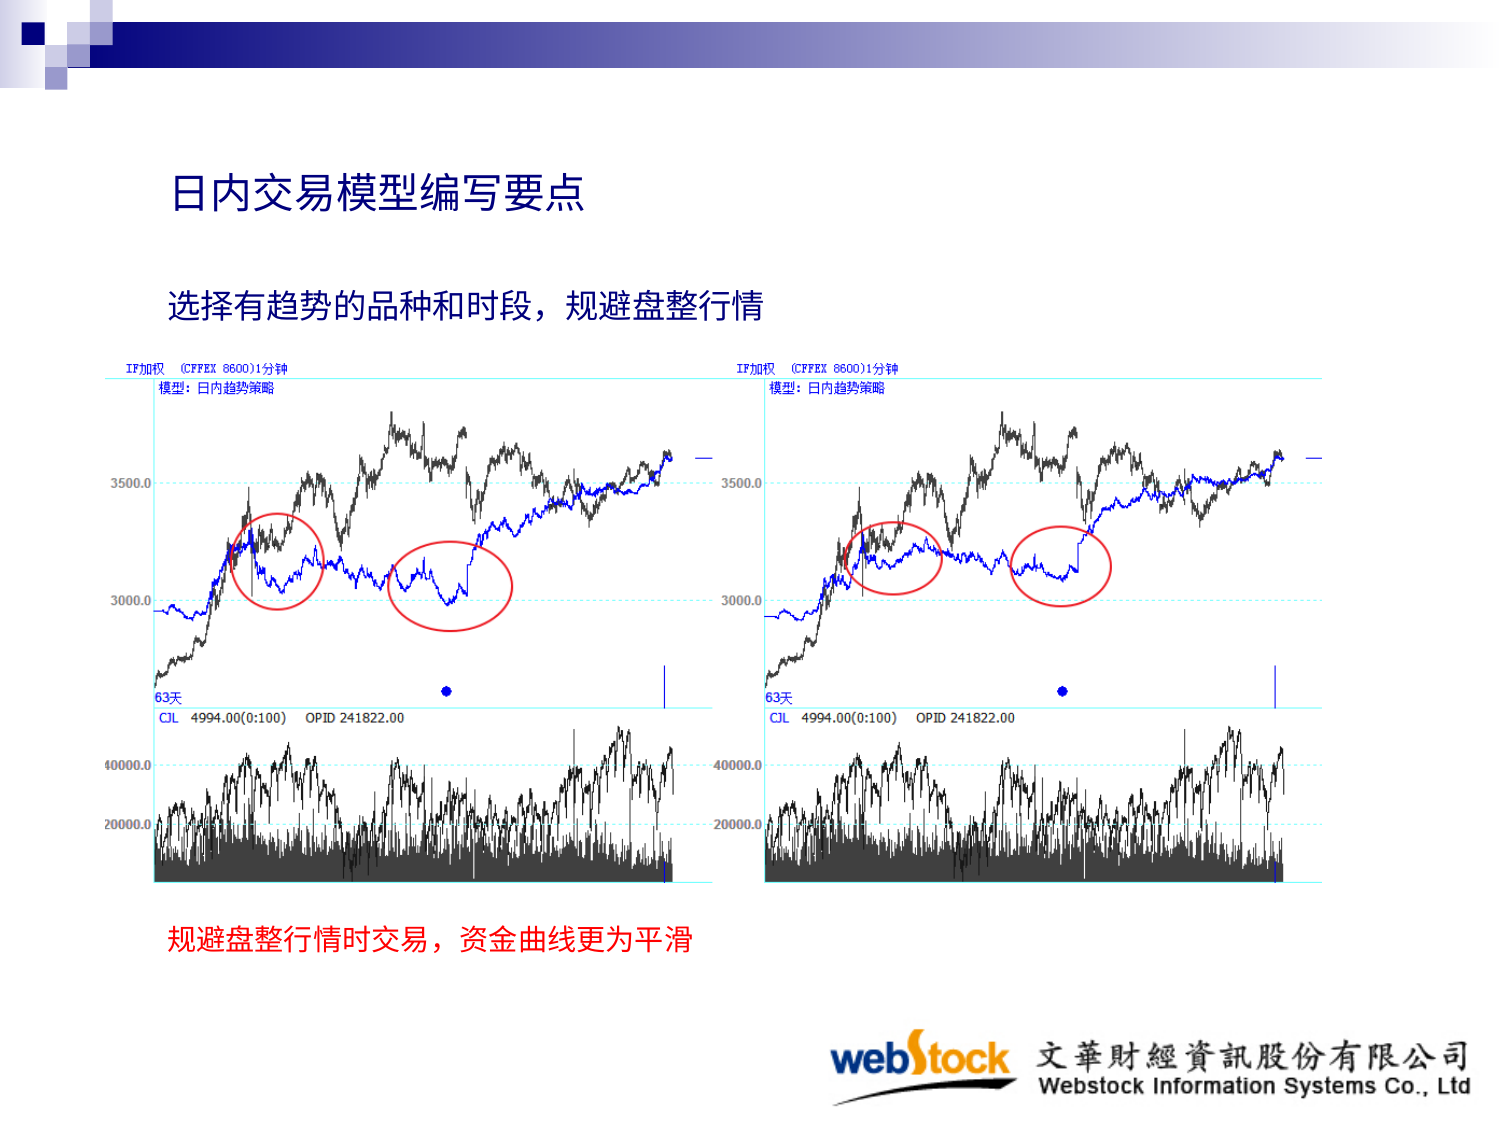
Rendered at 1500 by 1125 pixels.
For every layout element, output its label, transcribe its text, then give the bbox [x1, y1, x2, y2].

text_box 选择有趋势的品种和时段，规避盘整行情 [152, 257, 1325, 333]
picture [105, 362, 1322, 884]
text_box 日内交易模型编写要点 [154, 159, 875, 225]
picture [817, 1006, 1500, 1125]
text_box 规避盘整行情时交易，资金曲线更为平滑 [152, 913, 1137, 964]
